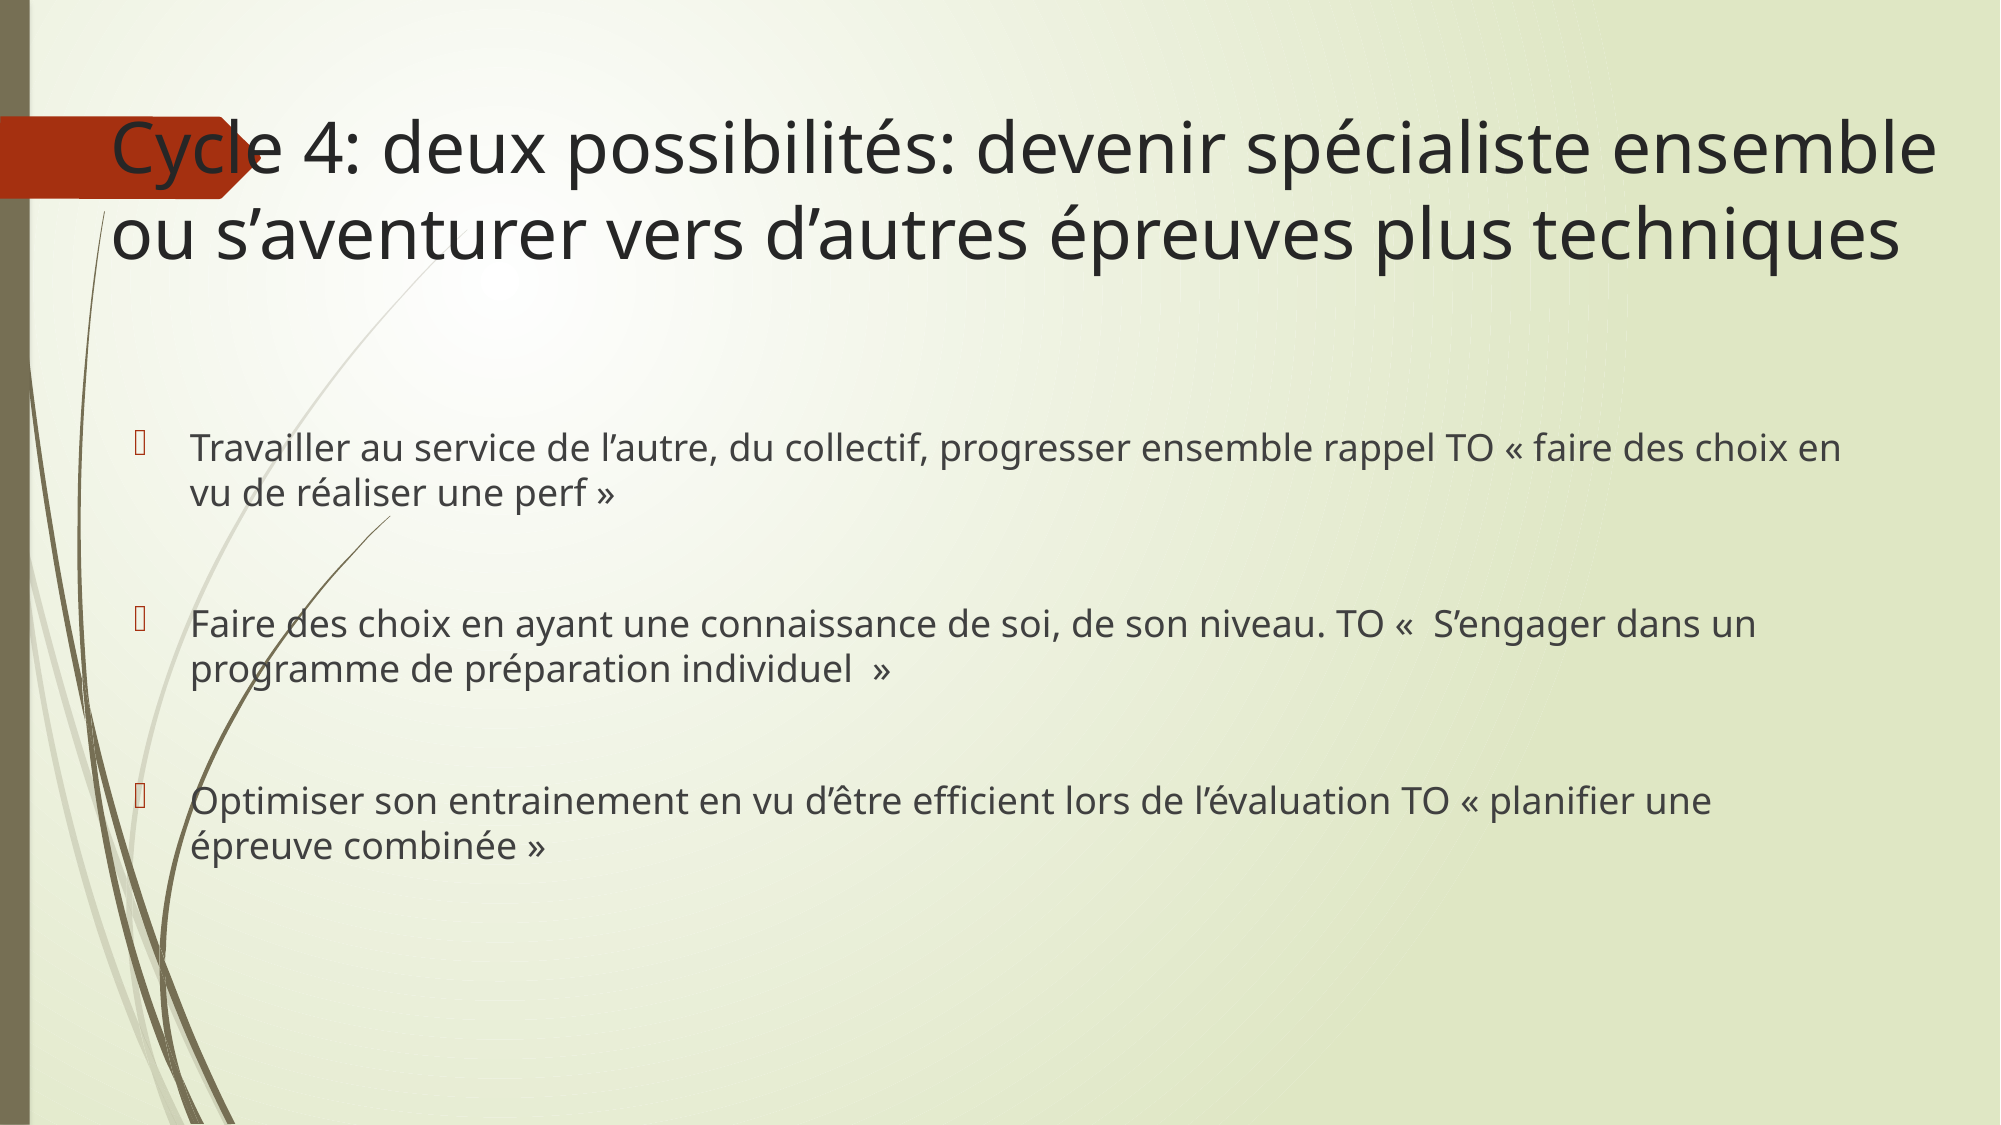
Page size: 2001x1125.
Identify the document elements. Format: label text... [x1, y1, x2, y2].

list Travailler au service de l’autre, du collectif, progresser ensemble rappel TO « faire des choix en vu de réaliser une perf » Faire des choix en ayant une connaissance de soi, de son niveau. TO « S’engager dans un programme de préparation individuel » Optimiser son entrainement en vu d’être efficient lors de l’évaluation TO « planifier une épreuve combinée » [133, 423, 1866, 885]
title Cycle 4: deux possibilités: devenir spécialiste ensemble ou s’aventurer vers d’autres épreuves plus techniques [110, 102, 1944, 350]
